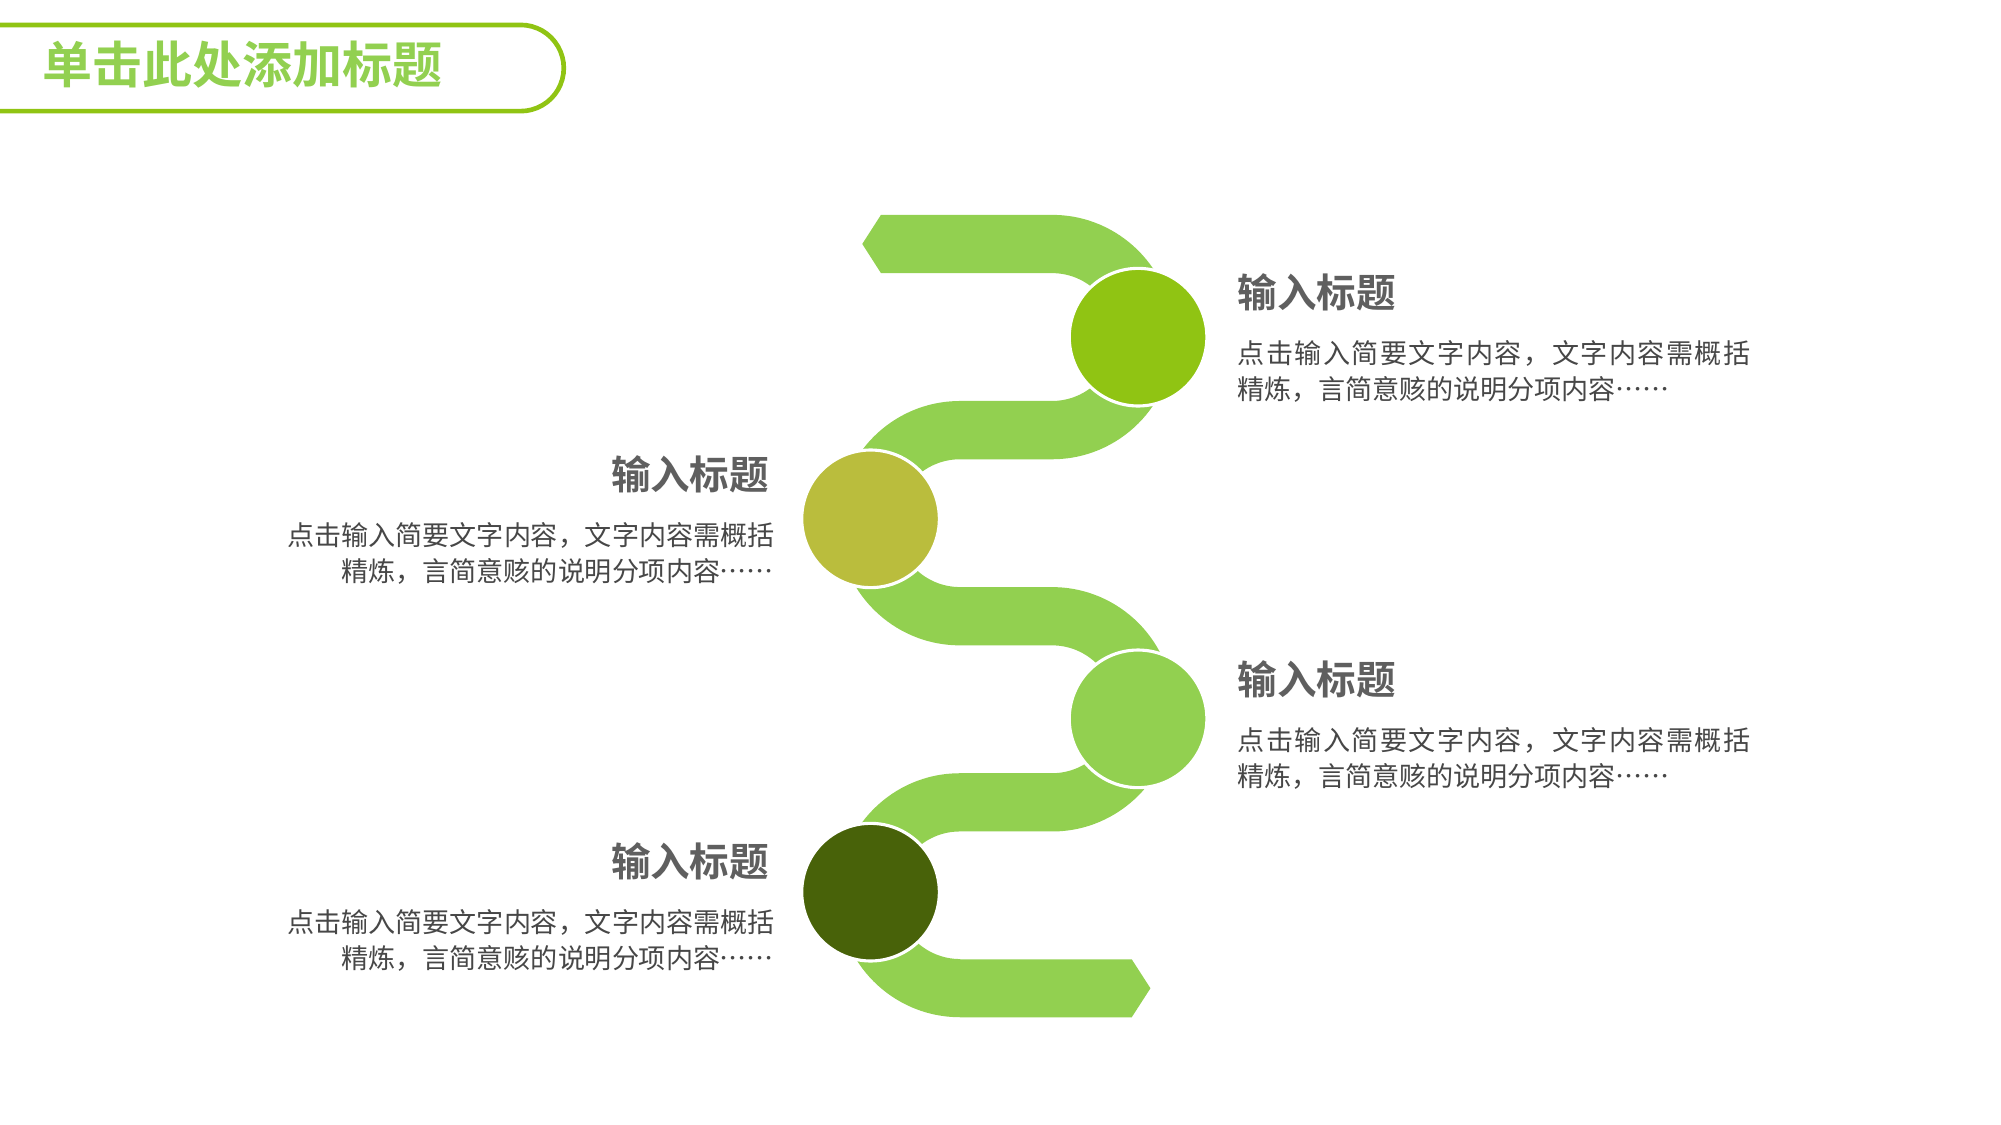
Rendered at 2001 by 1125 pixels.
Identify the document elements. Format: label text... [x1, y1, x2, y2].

text_box [801, 450, 940, 588]
text_box 点击输入简要文字内容，文字内容需概括精炼，言简意赅的说明分项内容…… [1237, 719, 1751, 792]
text_box 点击输入简要文字内容，文字内容需概括精炼，言简意赅的说明分项内容…… [260, 901, 774, 974]
text_box 输入标题 [260, 836, 769, 885]
text_box [862, 214, 1155, 286]
text_box 输入标题 [1237, 268, 1746, 316]
text_box 点击输入简要文字内容，文字内容需概括精炼，言简意赅的说明分项内容…… [1237, 333, 1751, 406]
text_box 点击输入简要文字内容，文字内容需概括精炼，言简意赅的说明分项内容…… [260, 514, 774, 587]
text_box [862, 388, 1154, 472]
text_box 输入标题 [1237, 654, 1746, 703]
text_box [860, 764, 1146, 845]
text_box [856, 943, 1151, 1018]
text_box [0, 24, 564, 112]
text_box [1069, 650, 1207, 788]
text_box [801, 823, 940, 962]
text_box 输入标题 [260, 449, 769, 498]
text_box [855, 570, 1161, 663]
text_box [1069, 268, 1207, 407]
